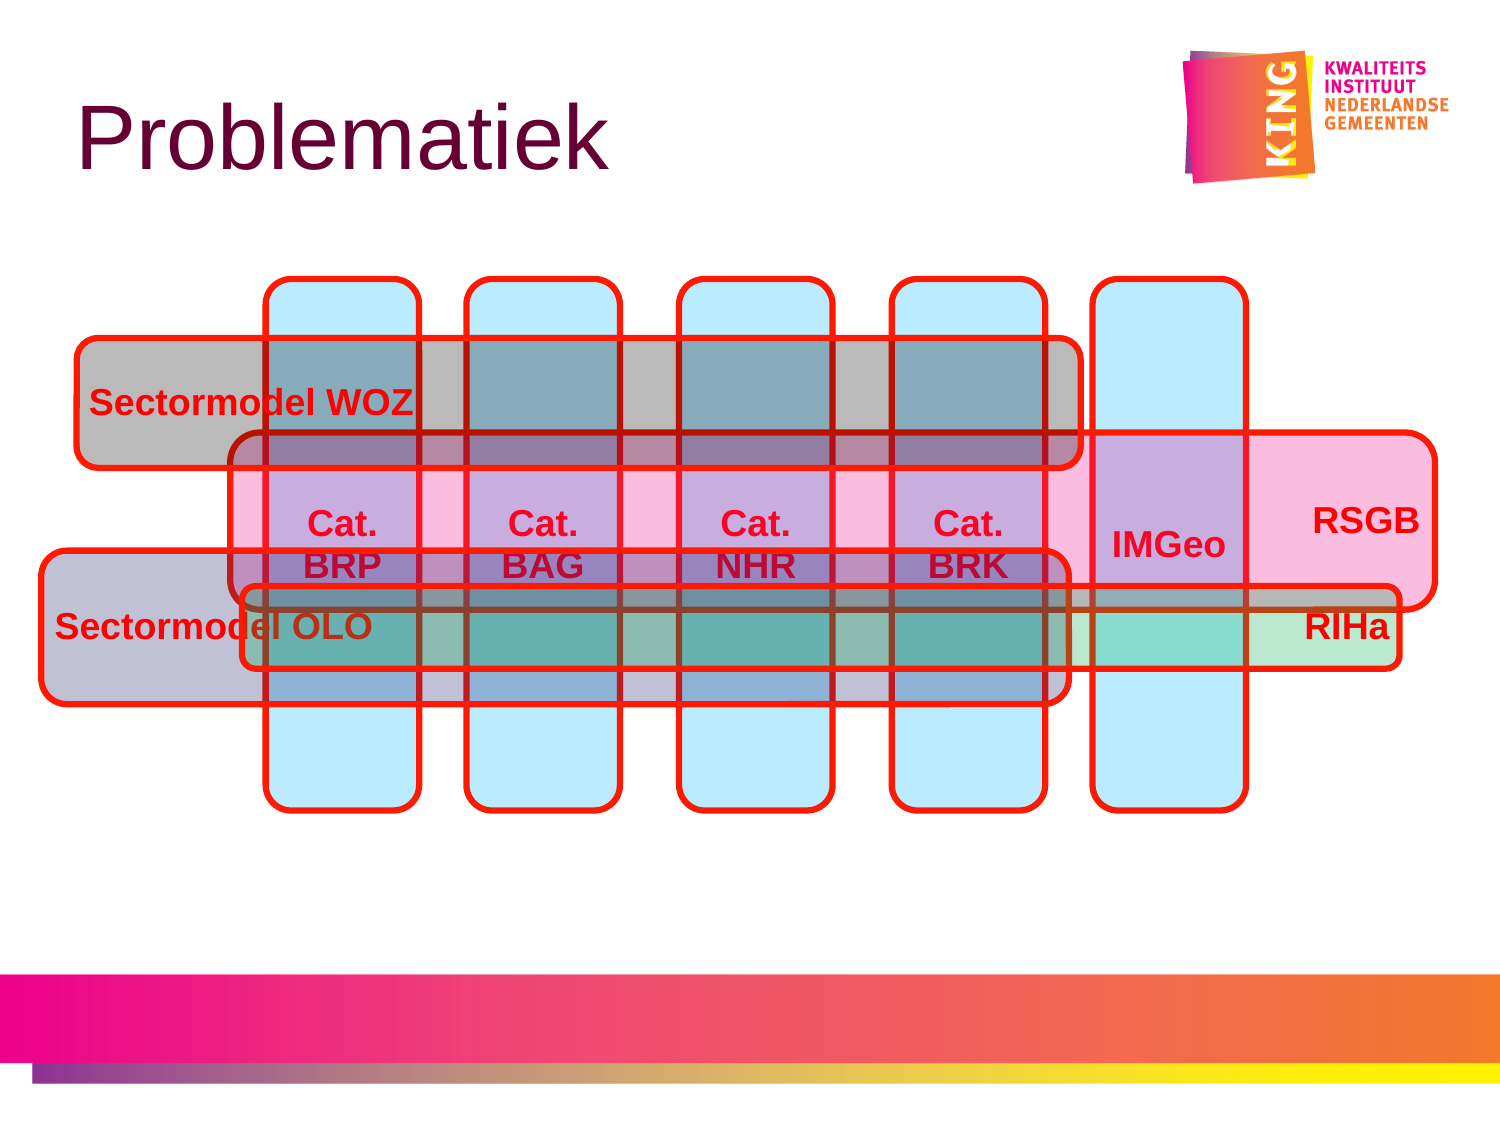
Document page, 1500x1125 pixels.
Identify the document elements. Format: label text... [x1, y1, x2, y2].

text_box RSGB [230, 432, 1436, 610]
text_box Cat. BRP [265, 278, 420, 337]
text_box IMGeo [1092, 669, 1247, 811]
text_box Cat. BAG [466, 705, 620, 811]
text_box Cat. NHR [679, 705, 833, 811]
text_box Sectormodel WOZ [76, 337, 1081, 468]
title Problematiek [74, 44, 1425, 233]
text_box Sectormodel OLO [41, 550, 1069, 705]
text_box RIHa [242, 586, 1400, 669]
picture [0, 0, 1500, 1125]
text_box Cat. BRP [265, 705, 420, 811]
text_box Cat. BRK [891, 278, 1046, 338]
text_box Cat. BRK [891, 705, 1046, 811]
text_box Cat. NHR [679, 278, 833, 338]
text_box Cat. BAG [466, 278, 620, 338]
text_box IMGeo [1092, 278, 1247, 432]
